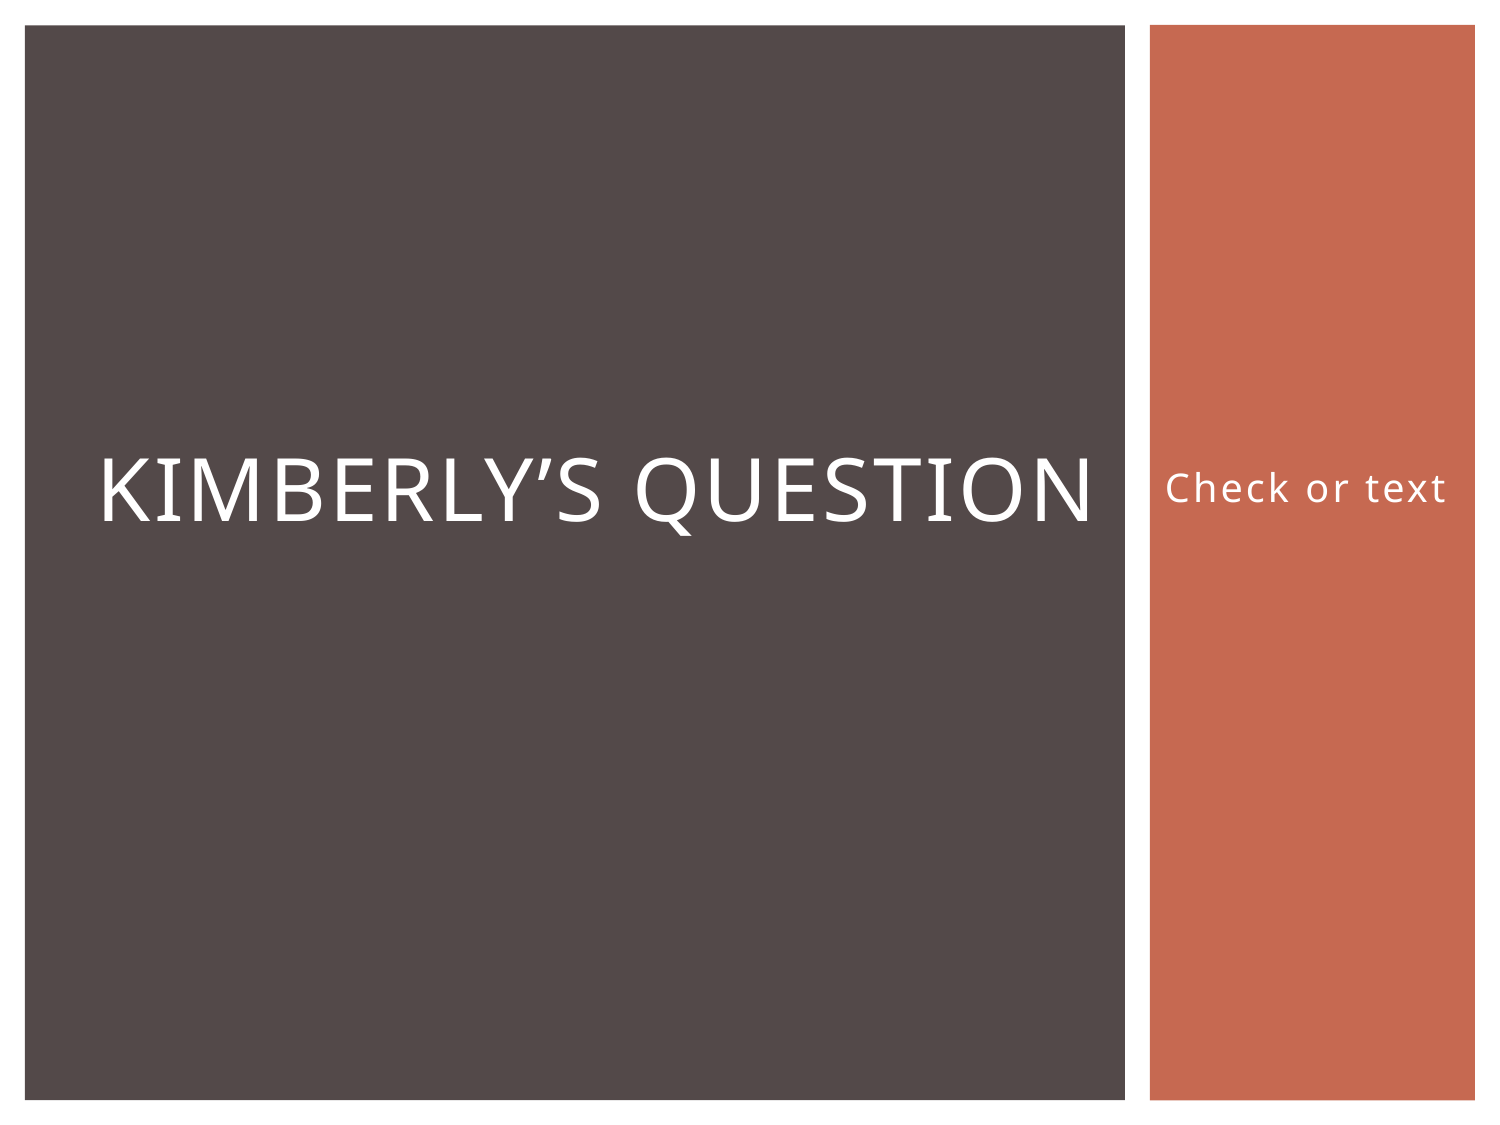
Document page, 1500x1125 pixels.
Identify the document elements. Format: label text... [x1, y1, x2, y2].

subtitle Check or text [1149, 336, 1475, 637]
title Kimberly’s question [75, 336, 1113, 637]
